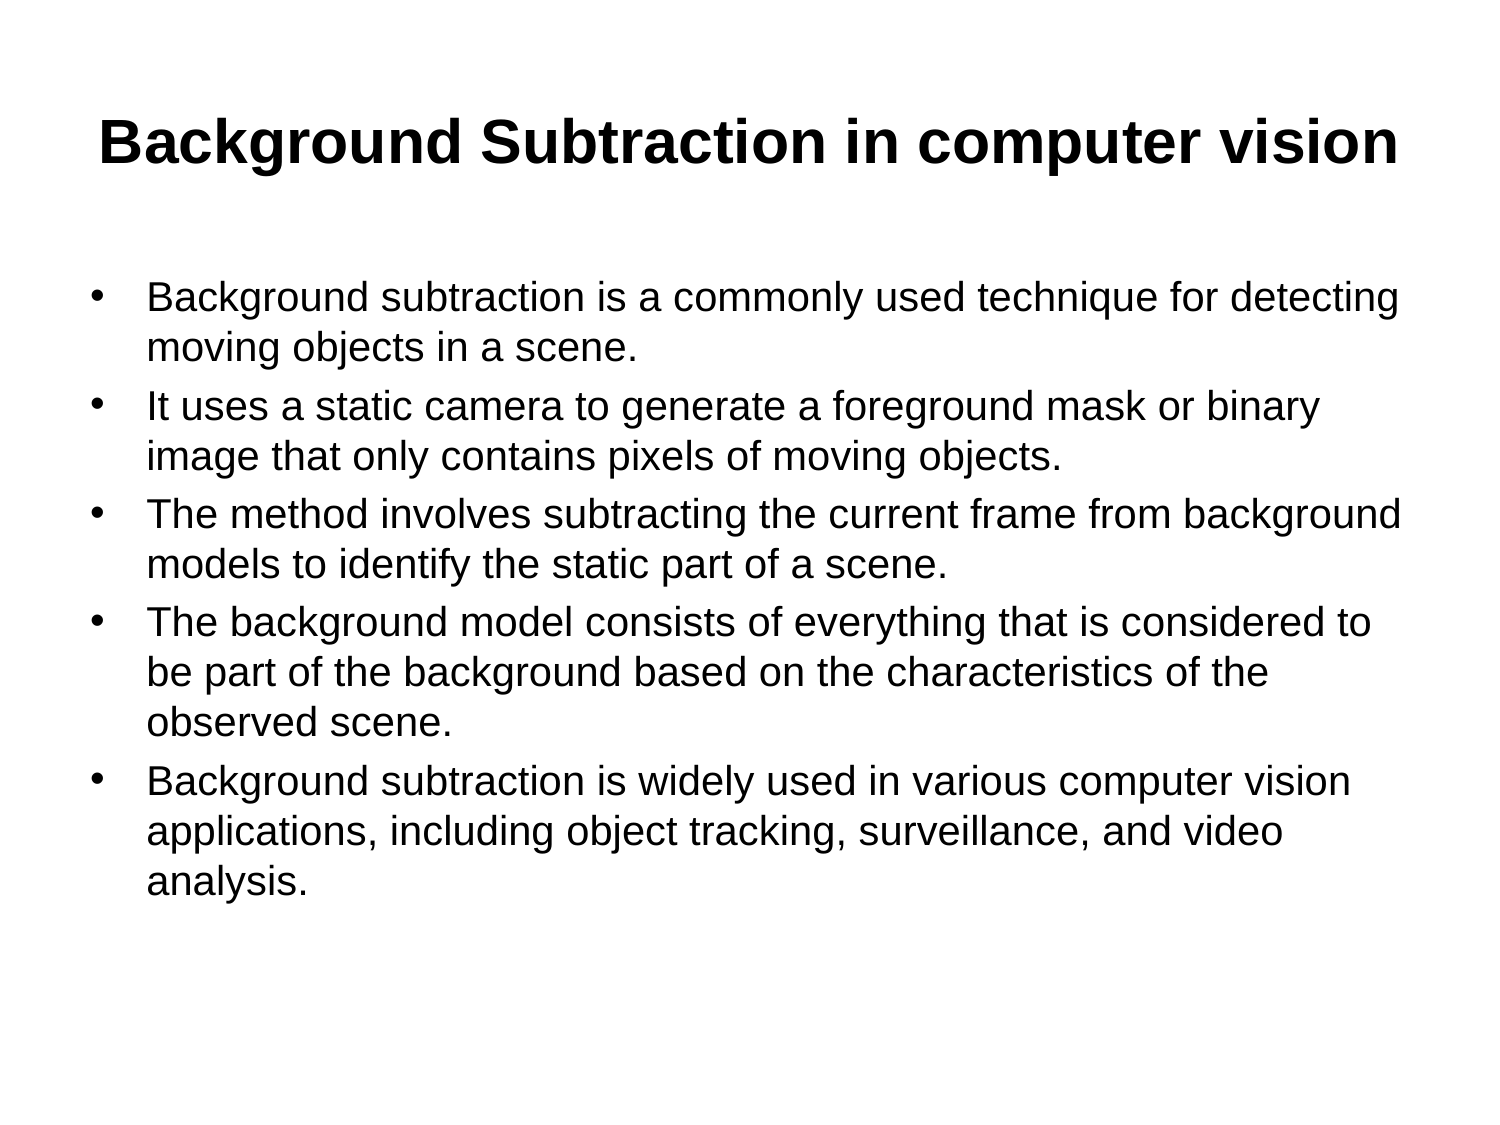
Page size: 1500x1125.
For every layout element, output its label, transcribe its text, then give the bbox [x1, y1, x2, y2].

list Background subtraction is a commonly used technique for detecting moving objects in a scene. It uses a static camera to generate a foreground mask or binary image that only contains pixels of moving objects. The method involves subtracting the current frame from background models to identify the static part of a scene. The background model consists of everything that is considered to be part of the background based on the characteristics of the observed scene. Background subtraction is widely used in various computer vision applications, including object tracking, surveillance, and video analysis. [75, 262, 1425, 1005]
title Background Subtraction in computer vision [75, 45, 1425, 233]
